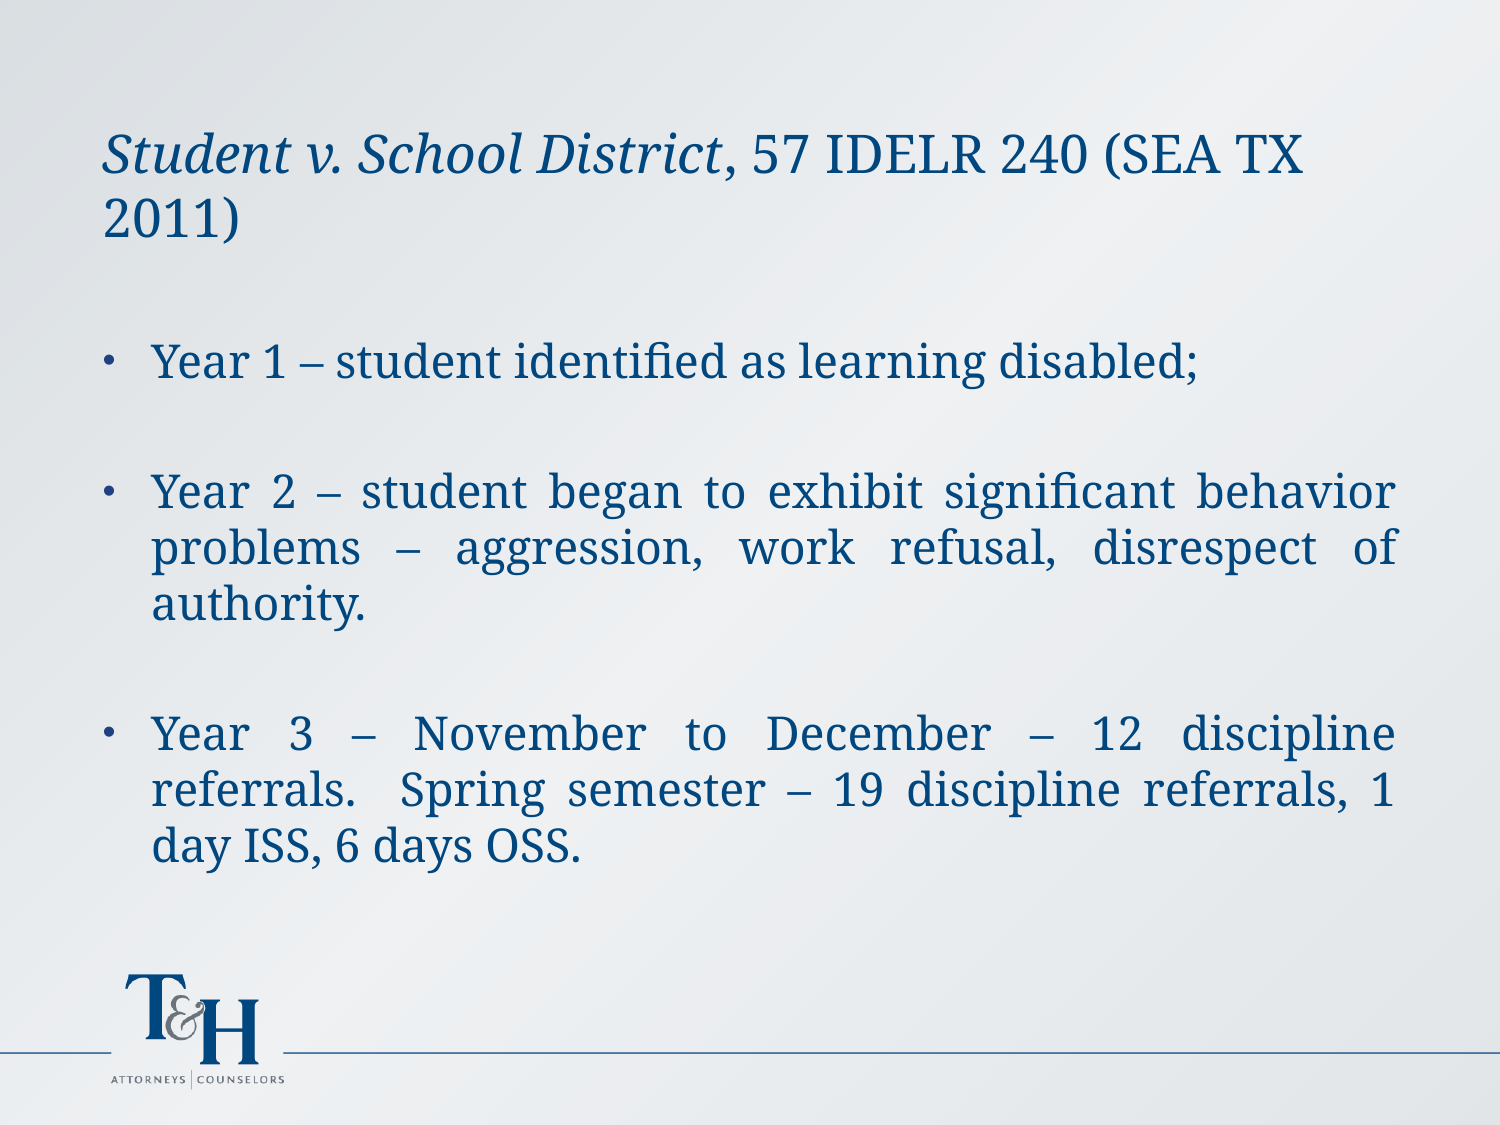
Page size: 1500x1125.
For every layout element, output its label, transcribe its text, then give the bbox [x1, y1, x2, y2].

picture [0, 0, 1500, 1125]
list Student v. School District, 57 IDELR 240 (SEA TX 2011) Year 1 – student identified as learning disabled; Year 2 – student began to exhibit significant behavior problems – aggression, work refusal, disrespect of authority. Year 3 – November to December – 12 discipline referrals. Spring semester – 19 discipline referrals, 1 day ISS, 6 days OSS. [87, 112, 1413, 888]
